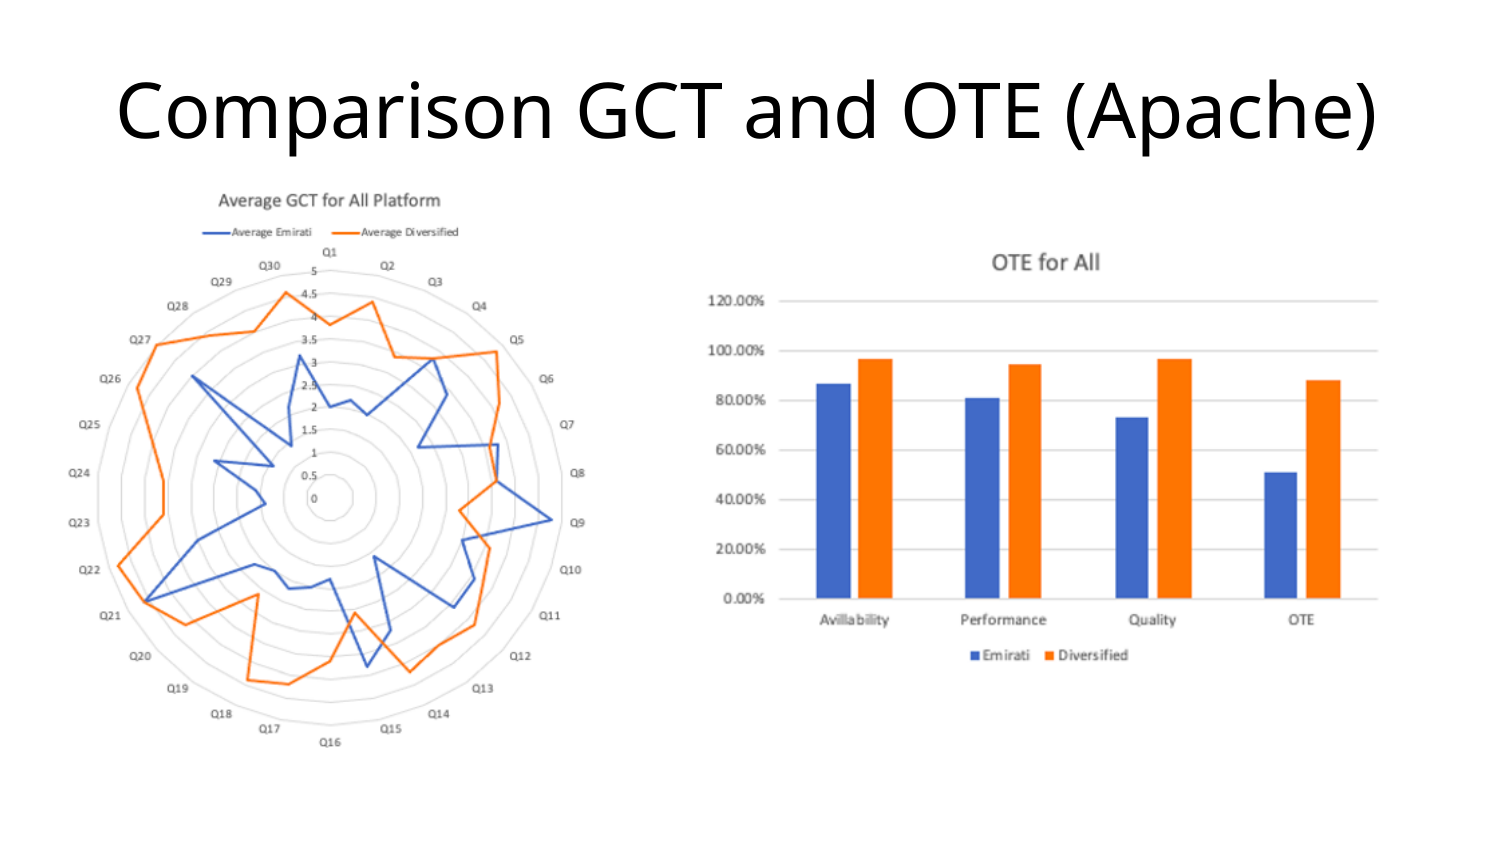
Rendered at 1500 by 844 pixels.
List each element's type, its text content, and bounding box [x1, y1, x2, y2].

title Comparison GCT and OTE (Apache) [103, 44, 1397, 181]
picture [49, 181, 1442, 753]
